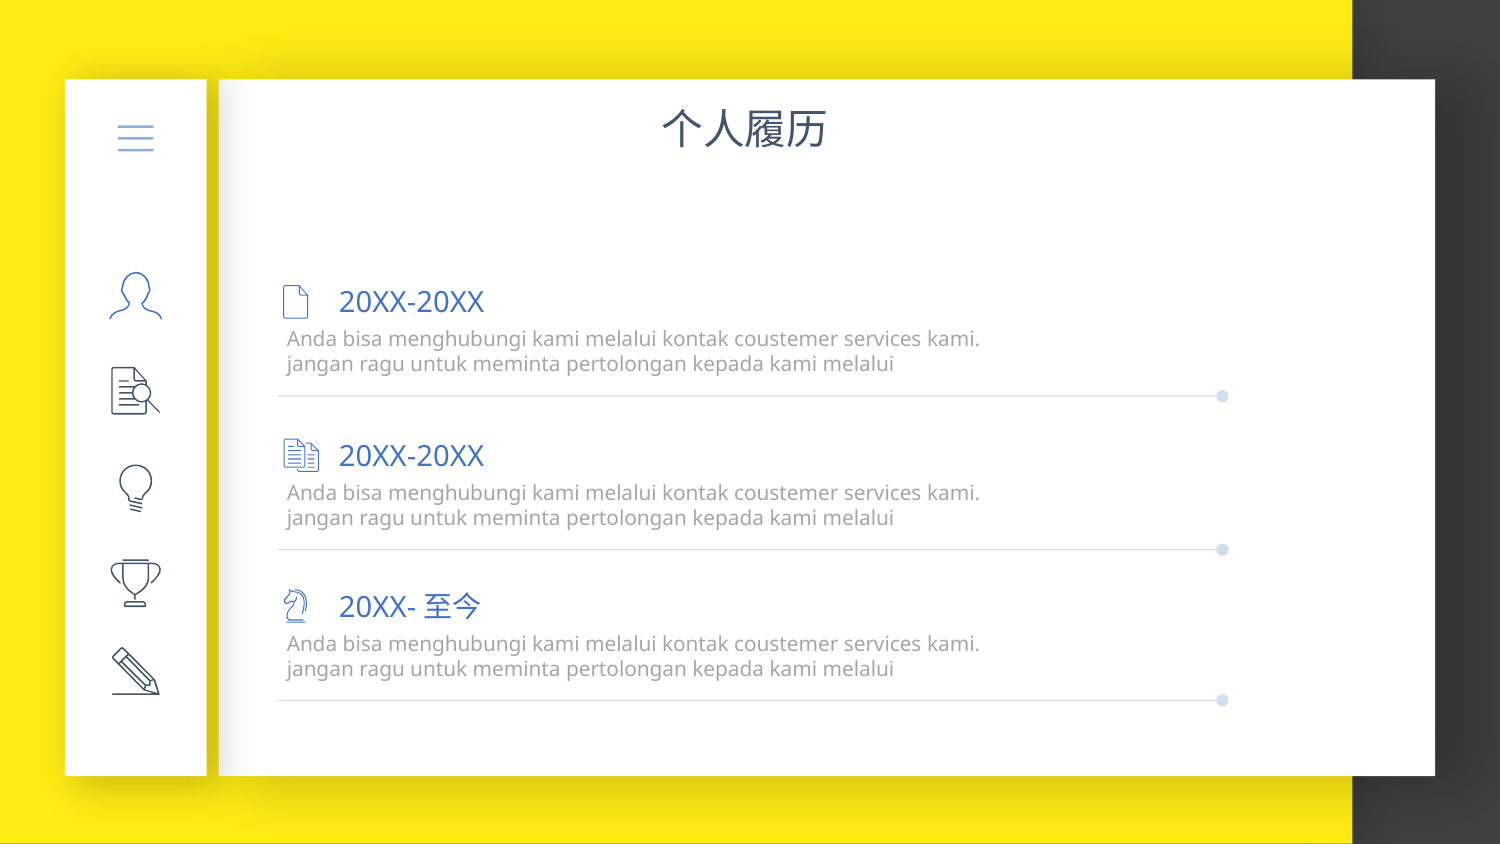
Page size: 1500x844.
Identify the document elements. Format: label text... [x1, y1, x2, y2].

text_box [119, 464, 153, 513]
text_box [109, 271, 162, 320]
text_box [283, 589, 307, 623]
text_box Anda bisa menghubungi kami melalui kontak coustemer services kami. jangan ragu untuk meminta pertolongan kepada kami melalui [272, 622, 1010, 688]
text_box 20XX-20XX [324, 429, 609, 472]
text_box [111, 647, 160, 695]
text_box [283, 285, 309, 319]
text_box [110, 559, 162, 608]
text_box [111, 366, 161, 415]
text_box 个人履历 [646, 95, 854, 151]
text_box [283, 438, 319, 472]
text_box Anda bisa menghubungi kami melalui kontak coustemer services kami. jangan ragu untuk meminta pertolongan kepada kami melalui [272, 318, 1010, 384]
text_box 20XX-至今 [324, 580, 502, 622]
text_box Anda bisa menghubungi kami melalui kontak coustemer services kami. jangan ragu untuk meminta pertolongan kepada kami melalui [272, 472, 1010, 537]
text_box 20XX-20XX [324, 276, 573, 318]
